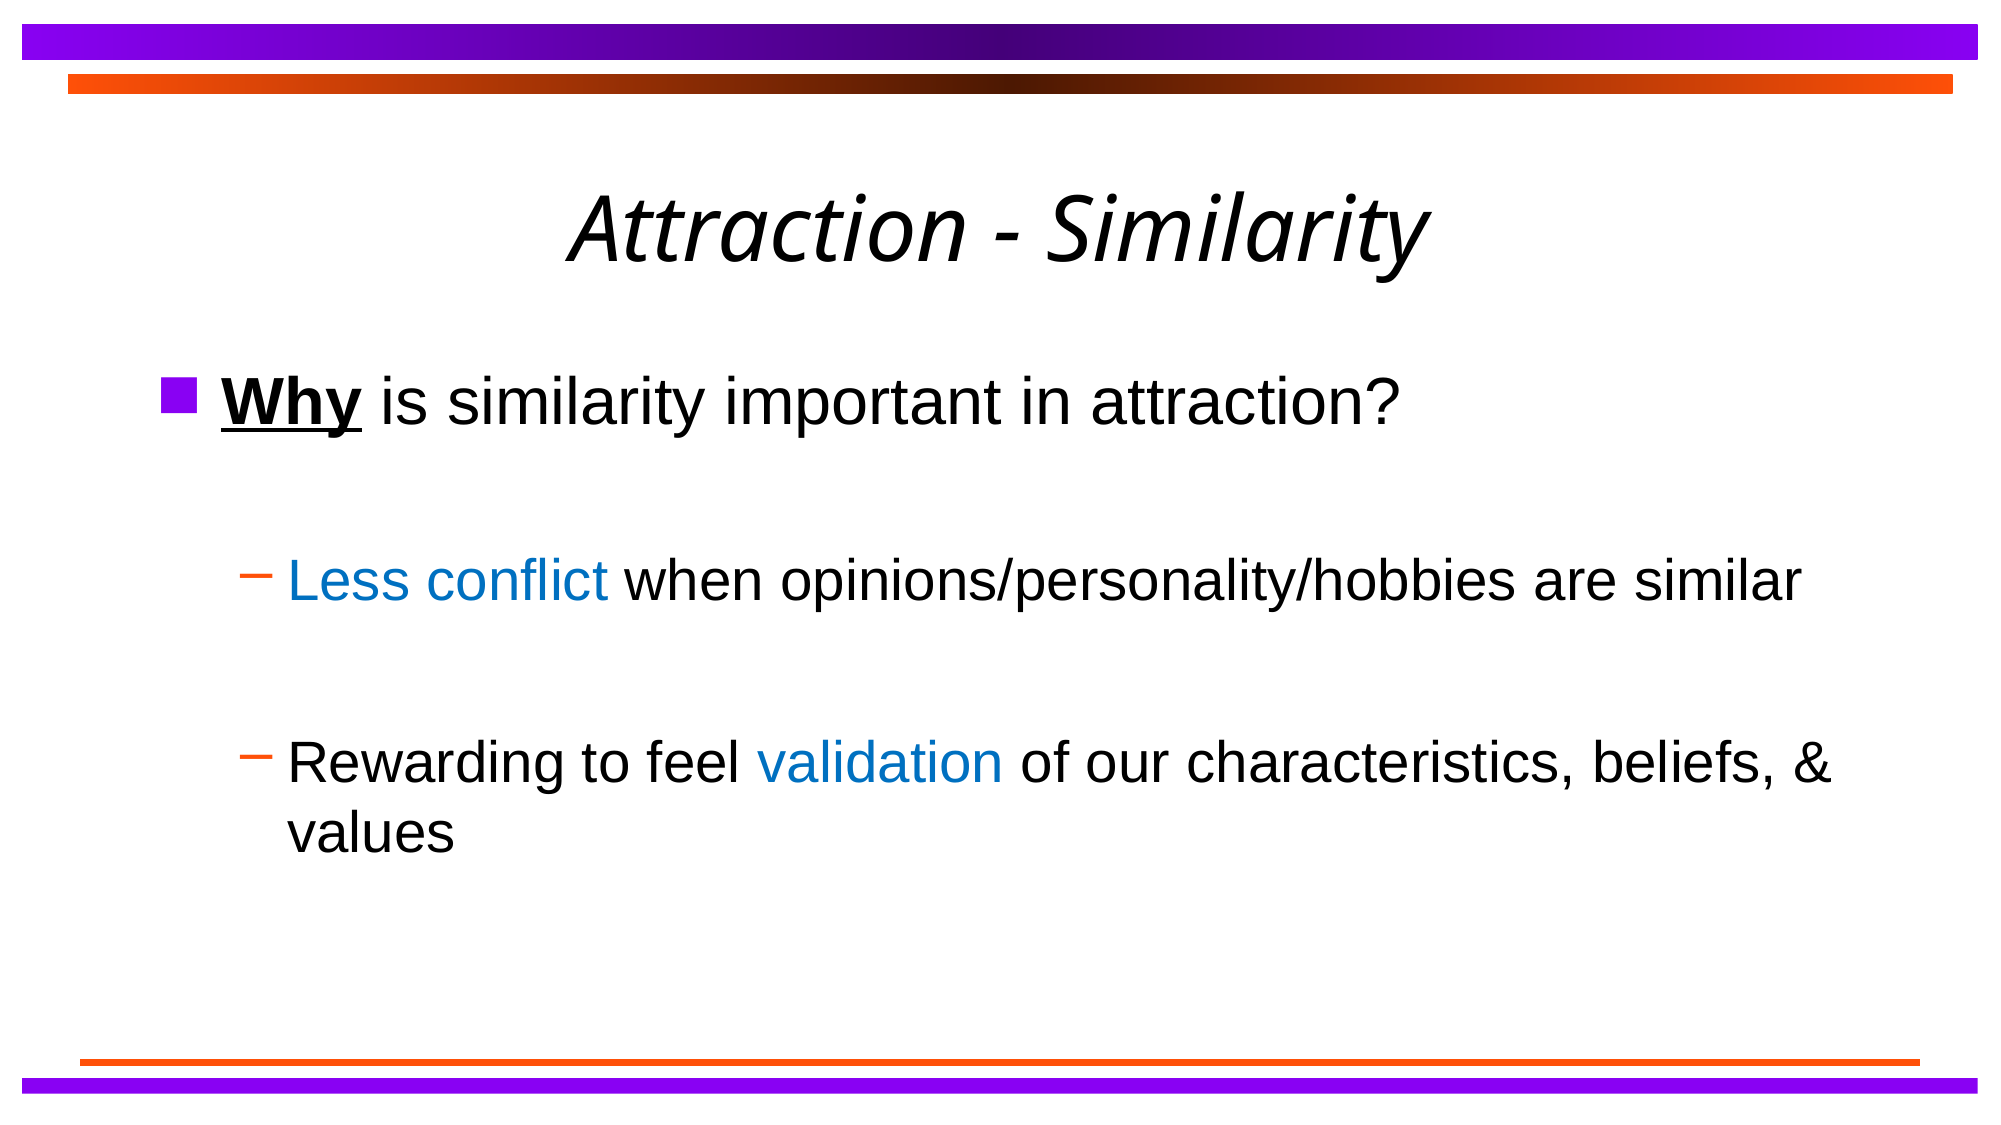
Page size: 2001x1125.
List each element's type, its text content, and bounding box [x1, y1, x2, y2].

title Attraction - Similarity [362, 99, 1638, 350]
list Why is similarity important in attraction? Less conflict when opinions/personality/hobbies are similar Rewarding to feel validation of our characteristics, beliefs, & values [150, 350, 1850, 1025]
